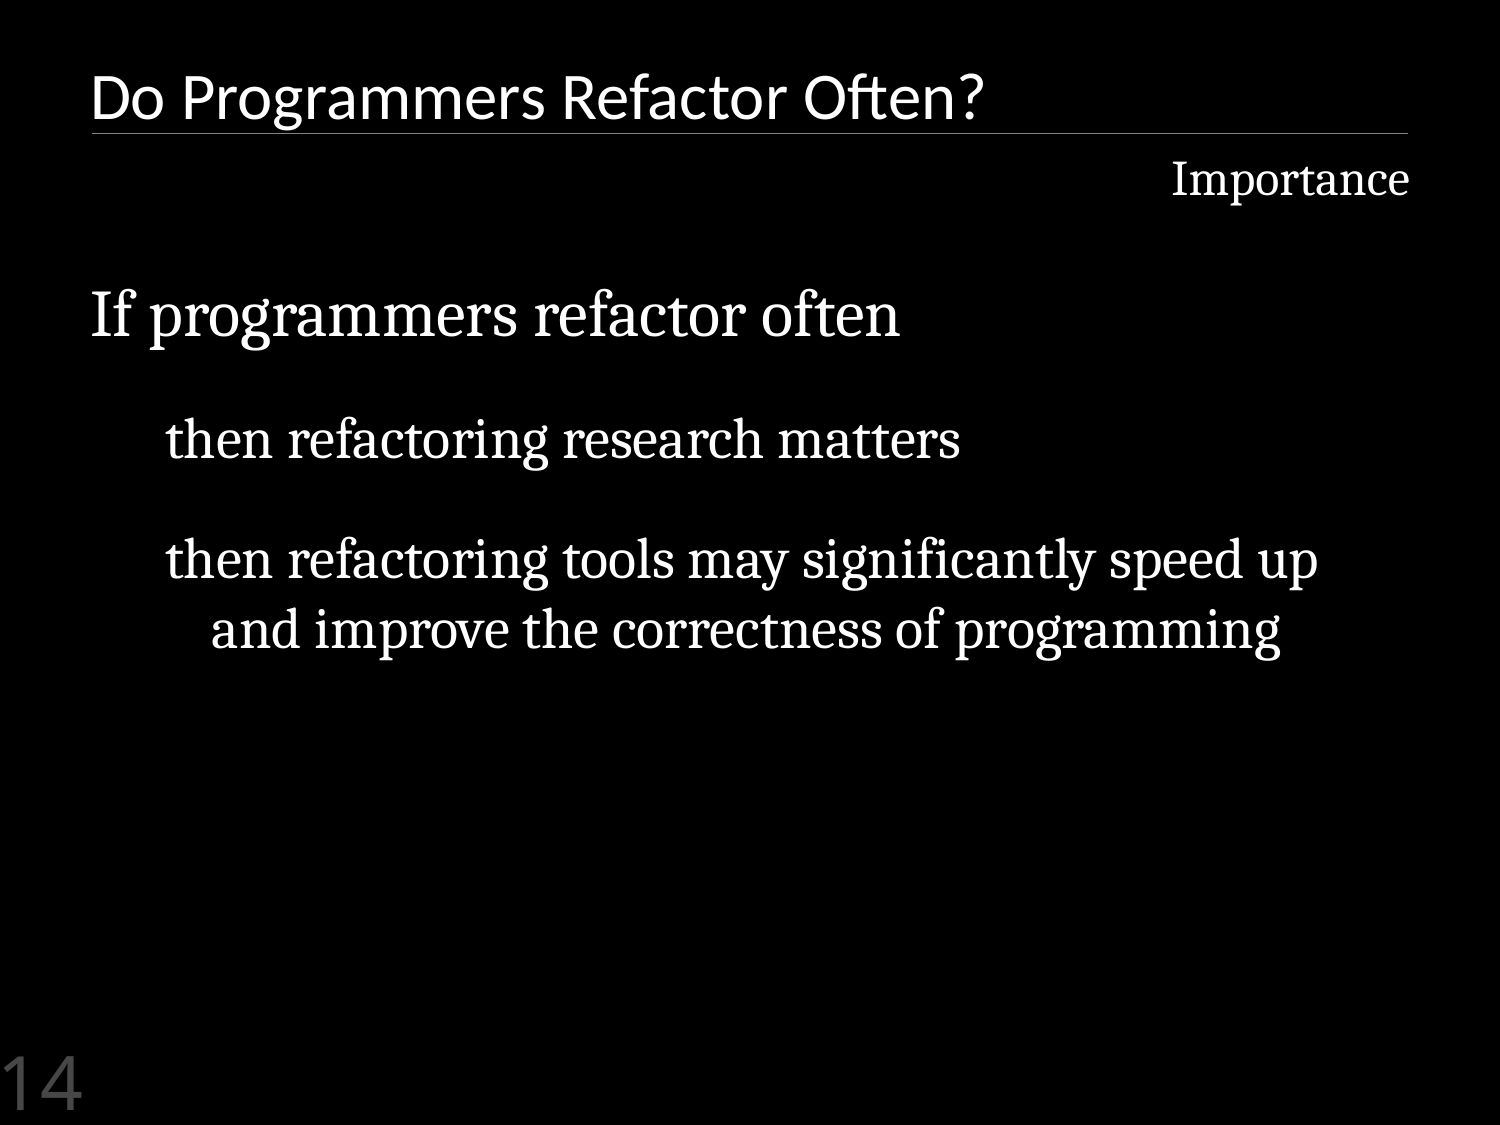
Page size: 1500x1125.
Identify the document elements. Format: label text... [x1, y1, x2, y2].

list If programmers refactor often then refactoring research matters then refactoring tools may significantly speed up and improve the correctness of programming [74, 262, 1426, 1006]
title Do Programmers Refactor Often? [74, 44, 1426, 137]
list Importance [74, 137, 1426, 226]
slide_number 14 [0, 1059, 348, 1125]
